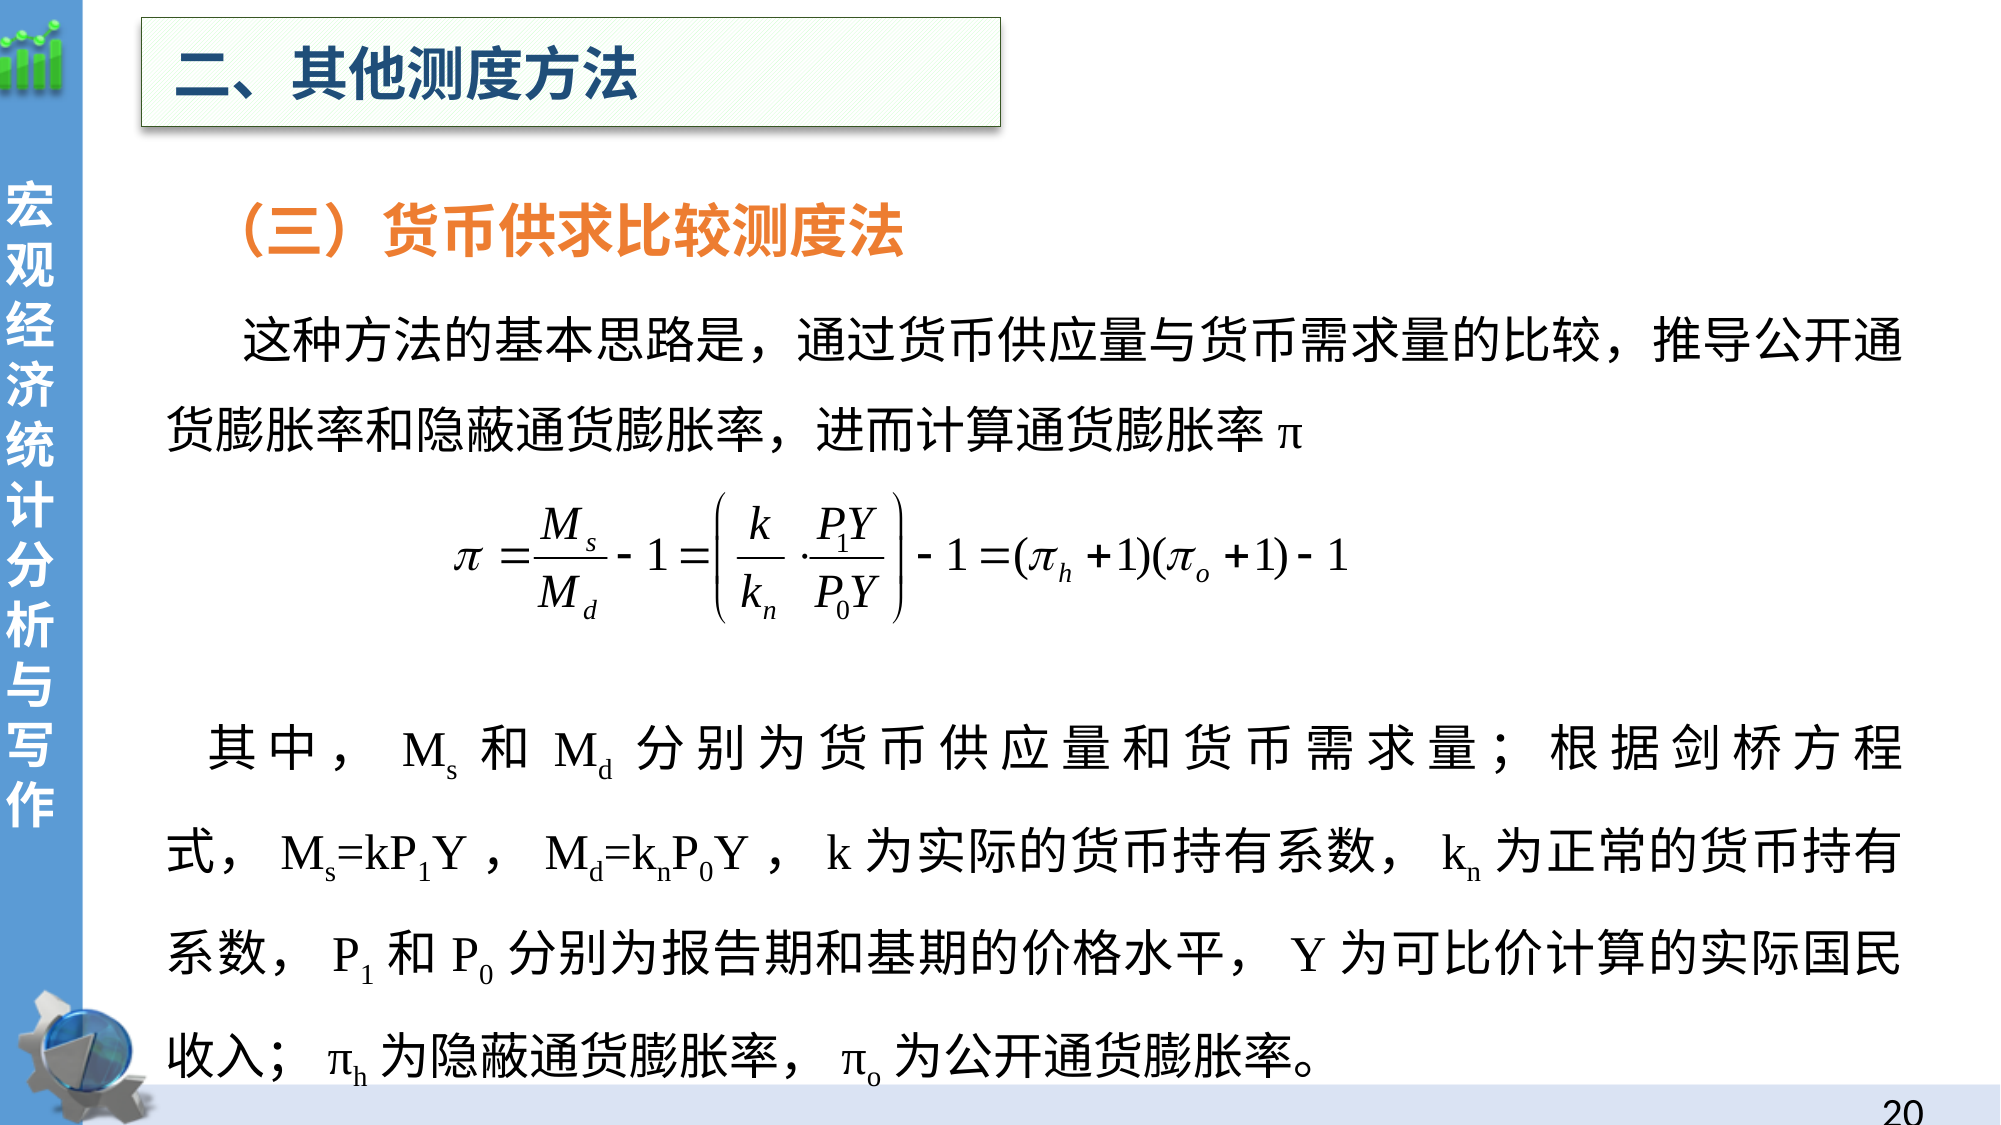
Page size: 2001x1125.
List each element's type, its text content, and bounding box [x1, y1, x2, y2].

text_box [448, 482, 1353, 634]
text_box （三）货币供求比较测度法 这种方法的基本思路是，通过货币供应量与货币需求量的比较，推导公开通货膨胀率和隐蔽通货膨胀率，进而计算通货膨胀率π 其中，Ms和Md分别为货币供应量和货币需求量；根据剑桥方程式，Ms=kP1Y，Md=knP0Y，k为实际的货币持有系数，kn为正常的货币持有系数，P1和P0分别为报告期和基期的价格水平，Y为可比价计算的实际国民收入；πh为隐蔽通货膨胀率，πo为公开通货膨胀率。 [151, 152, 1919, 1090]
text_box 二、其他测度方法 [141, 17, 1000, 127]
text_box [1786, 1085, 1940, 1125]
picture [0, 0, 2001, 1125]
